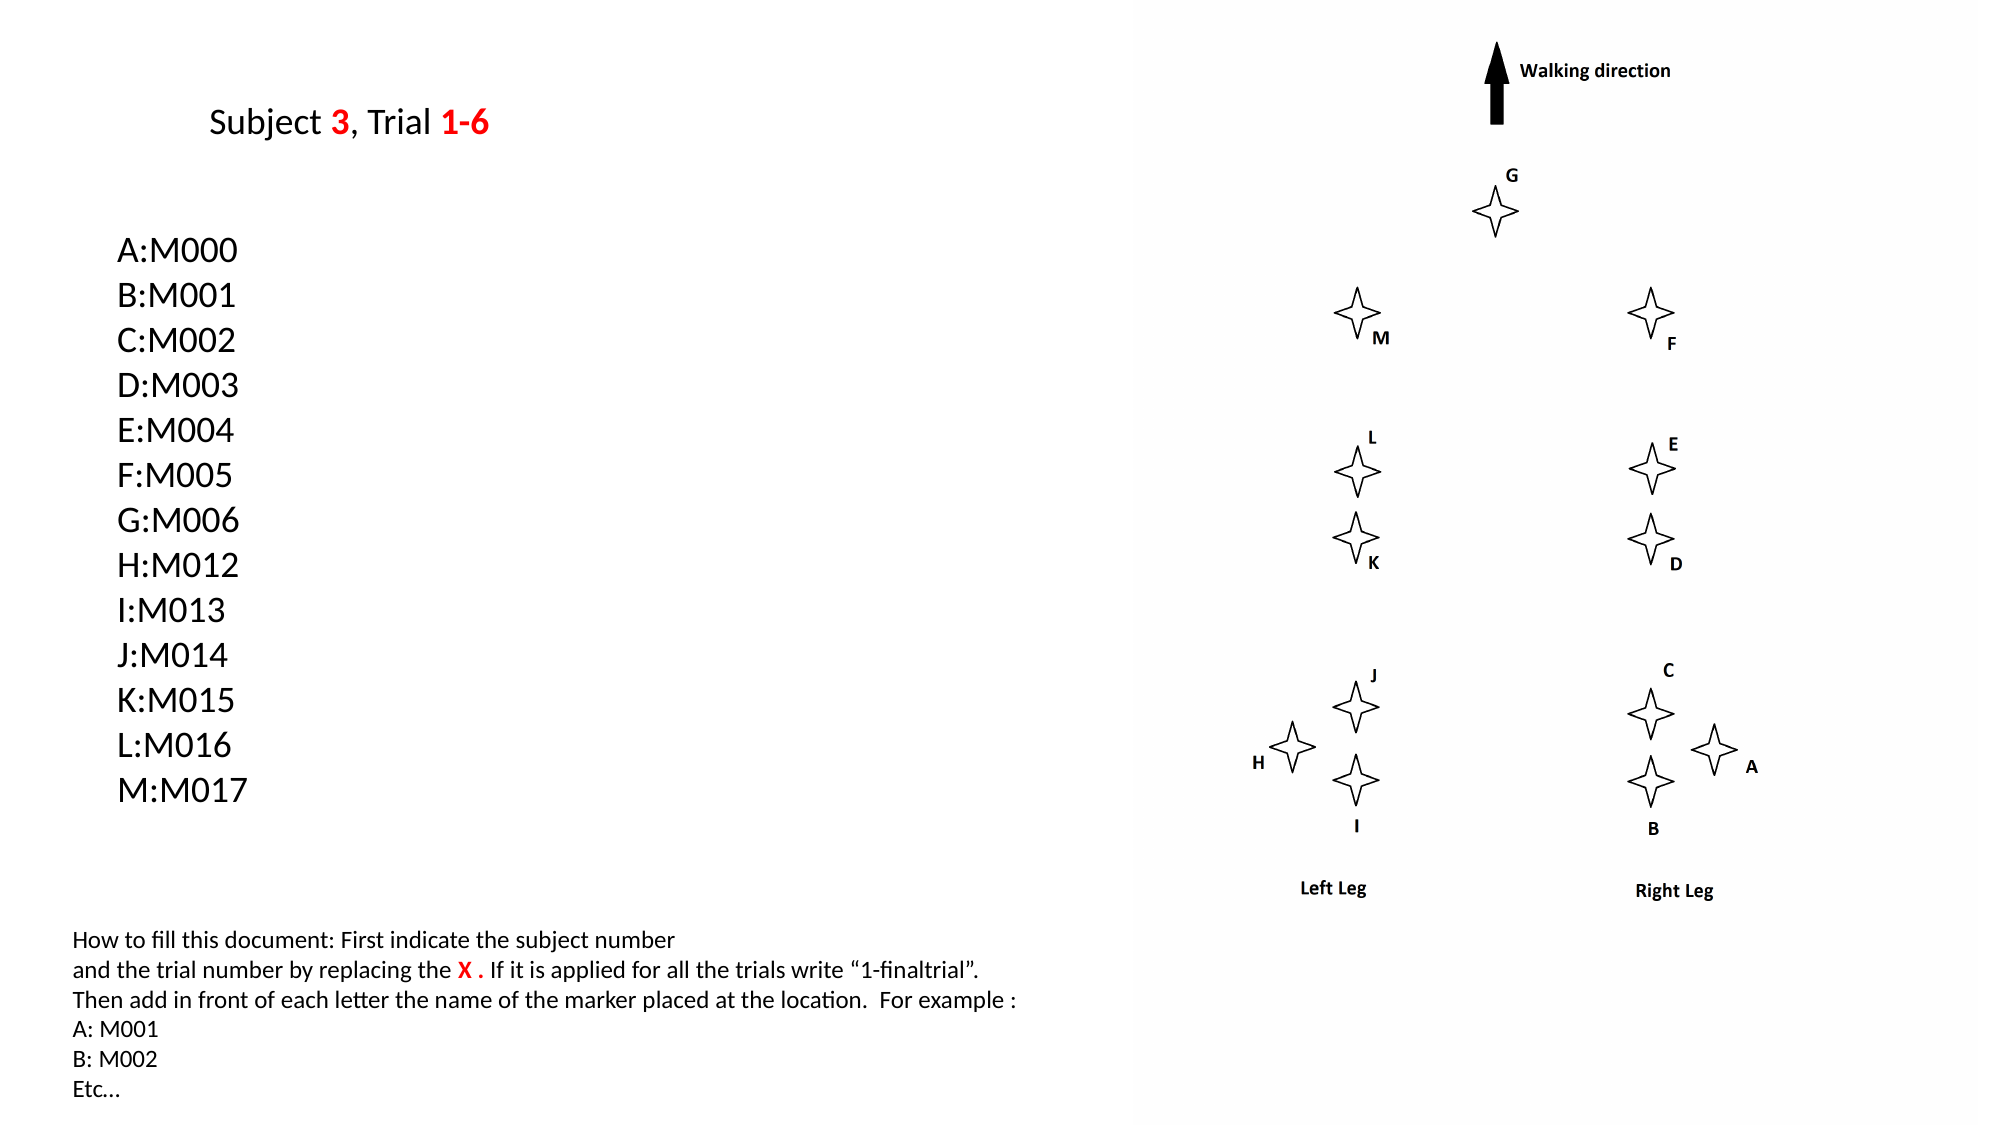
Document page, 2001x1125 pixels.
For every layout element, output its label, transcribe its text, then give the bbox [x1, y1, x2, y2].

text_box A:M000 B:M001 C:M002 D:M003 E:M004 F:M005 G:M006 H:M012 I:M013 J:M014 K:M015 L:M016 M:M017 [102, 217, 788, 818]
text_box Subject 3, Trial 1-6 [194, 89, 854, 195]
text_box How to fill this document: First indicate the subject number and the trial number by replacing the X . If it is applied for all the trials write “1-finaltrial”. Then add in front of each letter the name of the marker placed at the location. For example : A: M001 B: M002 Etc… [57, 915, 1075, 1111]
picture [1133, 0, 1978, 1125]
